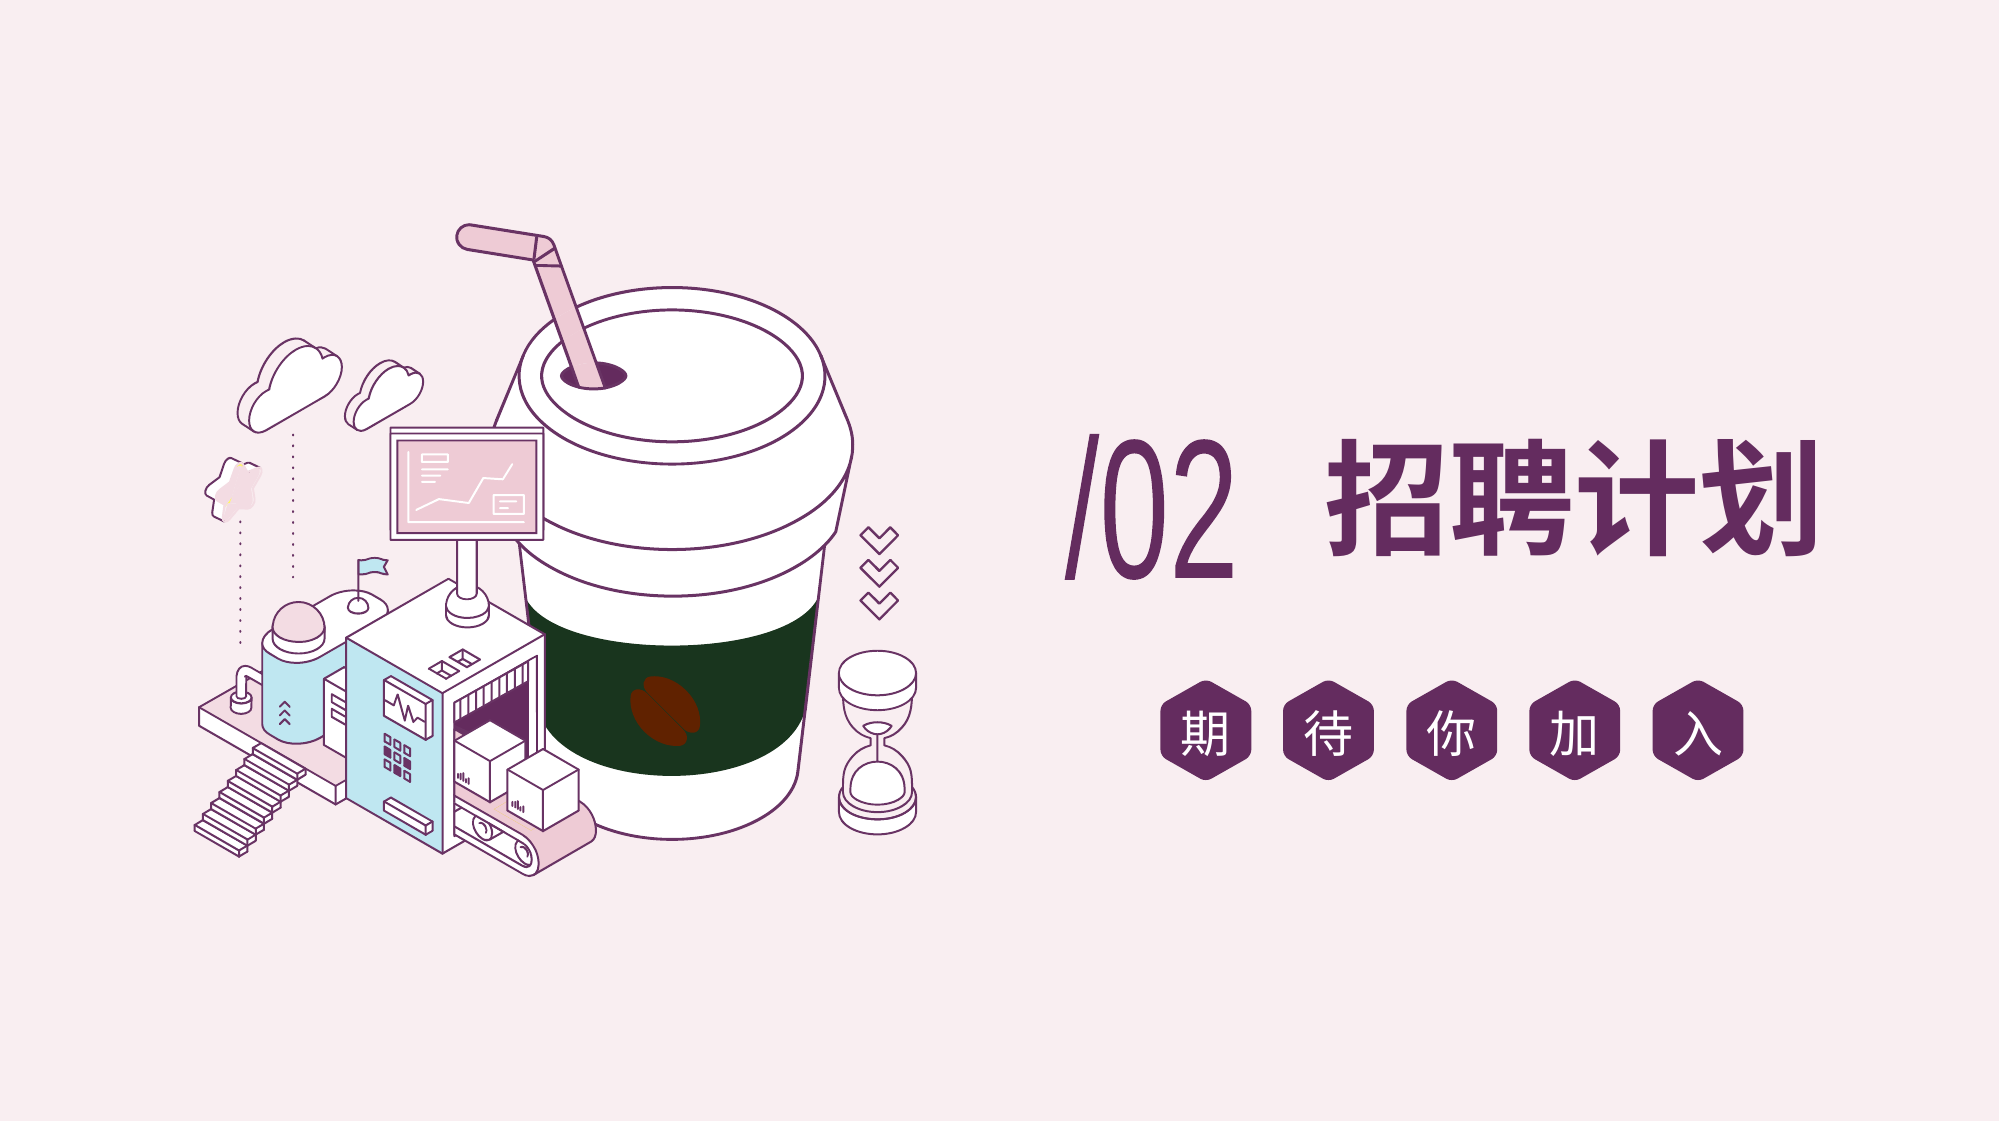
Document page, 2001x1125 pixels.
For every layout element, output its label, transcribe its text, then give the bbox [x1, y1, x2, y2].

title 招聘计划 [1309, 433, 1874, 580]
